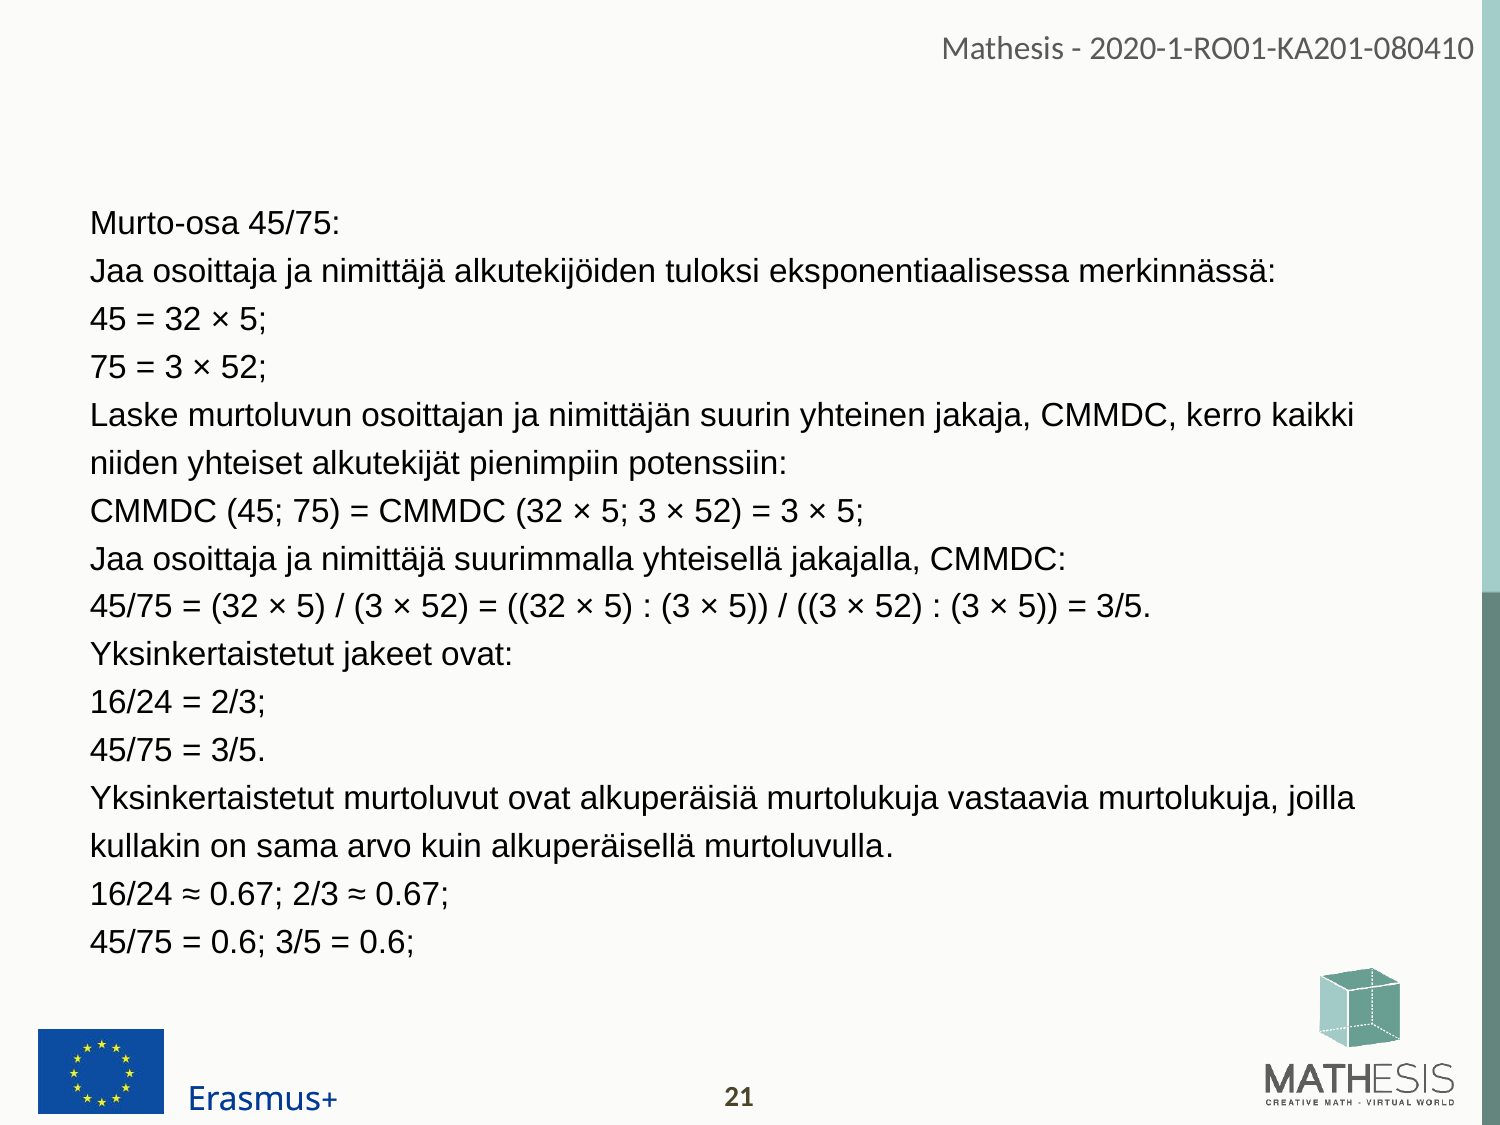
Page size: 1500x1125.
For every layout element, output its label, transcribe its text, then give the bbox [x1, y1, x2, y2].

list Murto-osa 45/75: Jaa osoittaja ja nimittäjä alkutekijöiden tuloksi eksponentiaalisessa merkinnässä: 45 = 32 × 5; 75 = 3 × 52; Laske murtoluvun osoittajan ja nimittäjän suurin yhteinen jakaja, CMMDC, kerro kaikki niiden yhteiset alkutekijät pienimpiin potenssiin: CMMDC (45; 75) = CMMDC (32 × 5; 3 × 52) = 3 × 5; Jaa osoittaja ja nimittäjä suurimmalla yhteisellä jakajalla, CMMDC: 45/75 = (32 × 5) / (3 × 52) = ((32 × 5) : (3 × 5)) / ((3 × 52) : (3 × 5)) = 3/5. Yksinkertaistetut jakeet ovat: 16/24 = 2/3; 45/75 = 3/5. Yksinkertaistetut murtoluvut ovat alkuperäisiä murtolukuja vastaavia murtolukuja, joilla kullakin on sama arvo kuin alkuperäisellä murtoluvulla. 16/24 ≈ 0.67; 2/3 ≈ 0.67; 45/75 = 0.6; 3/5 = 0.6; [75, 146, 1425, 889]
picture [38, 1029, 164, 1114]
